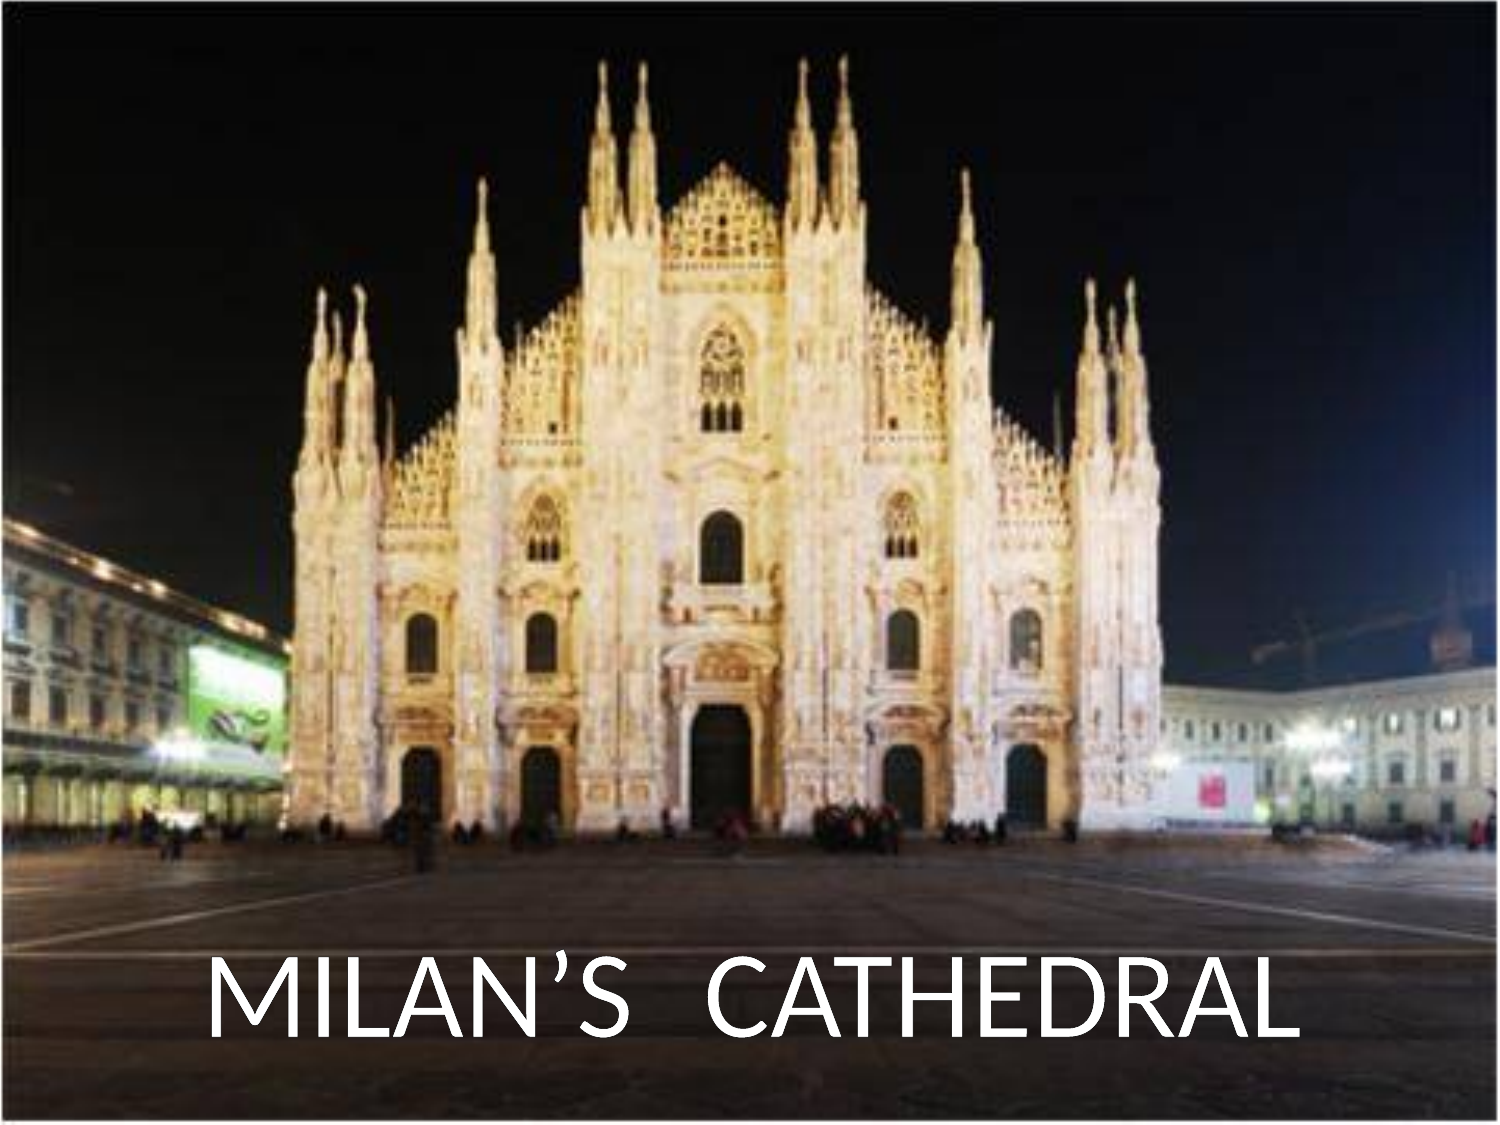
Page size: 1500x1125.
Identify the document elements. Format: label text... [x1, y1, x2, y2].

picture [0, 0, 1500, 1125]
title MILAN’S CATHEDRAL [76, 893, 1427, 1081]
